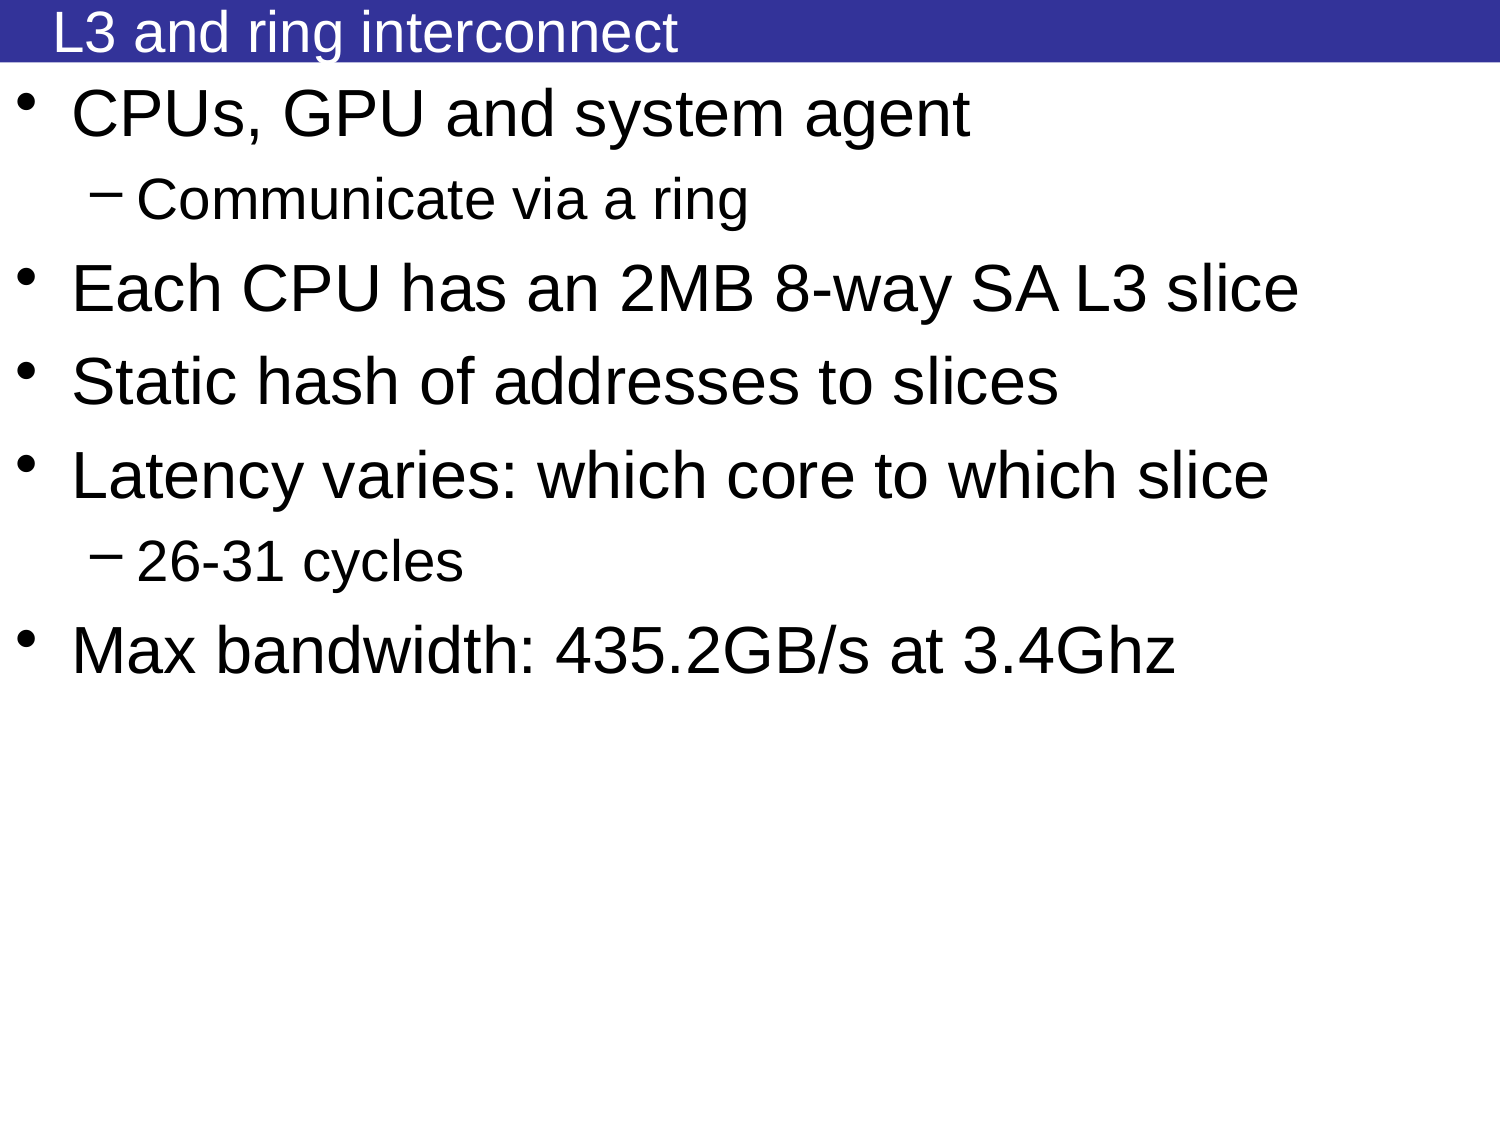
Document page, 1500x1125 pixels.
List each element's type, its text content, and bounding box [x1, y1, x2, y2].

title L3 and ring interconnect [37, 7, 1426, 51]
list CPUs, GPU and system agent Communicate via a ring Each CPU has an 2MB 8-way SA L3 slice Static hash of addresses to slices Latency varies: which core to which slice 26-31 cycles Max bandwidth: 435.2GB/s at 3.4Ghz [0, 62, 1500, 1125]
